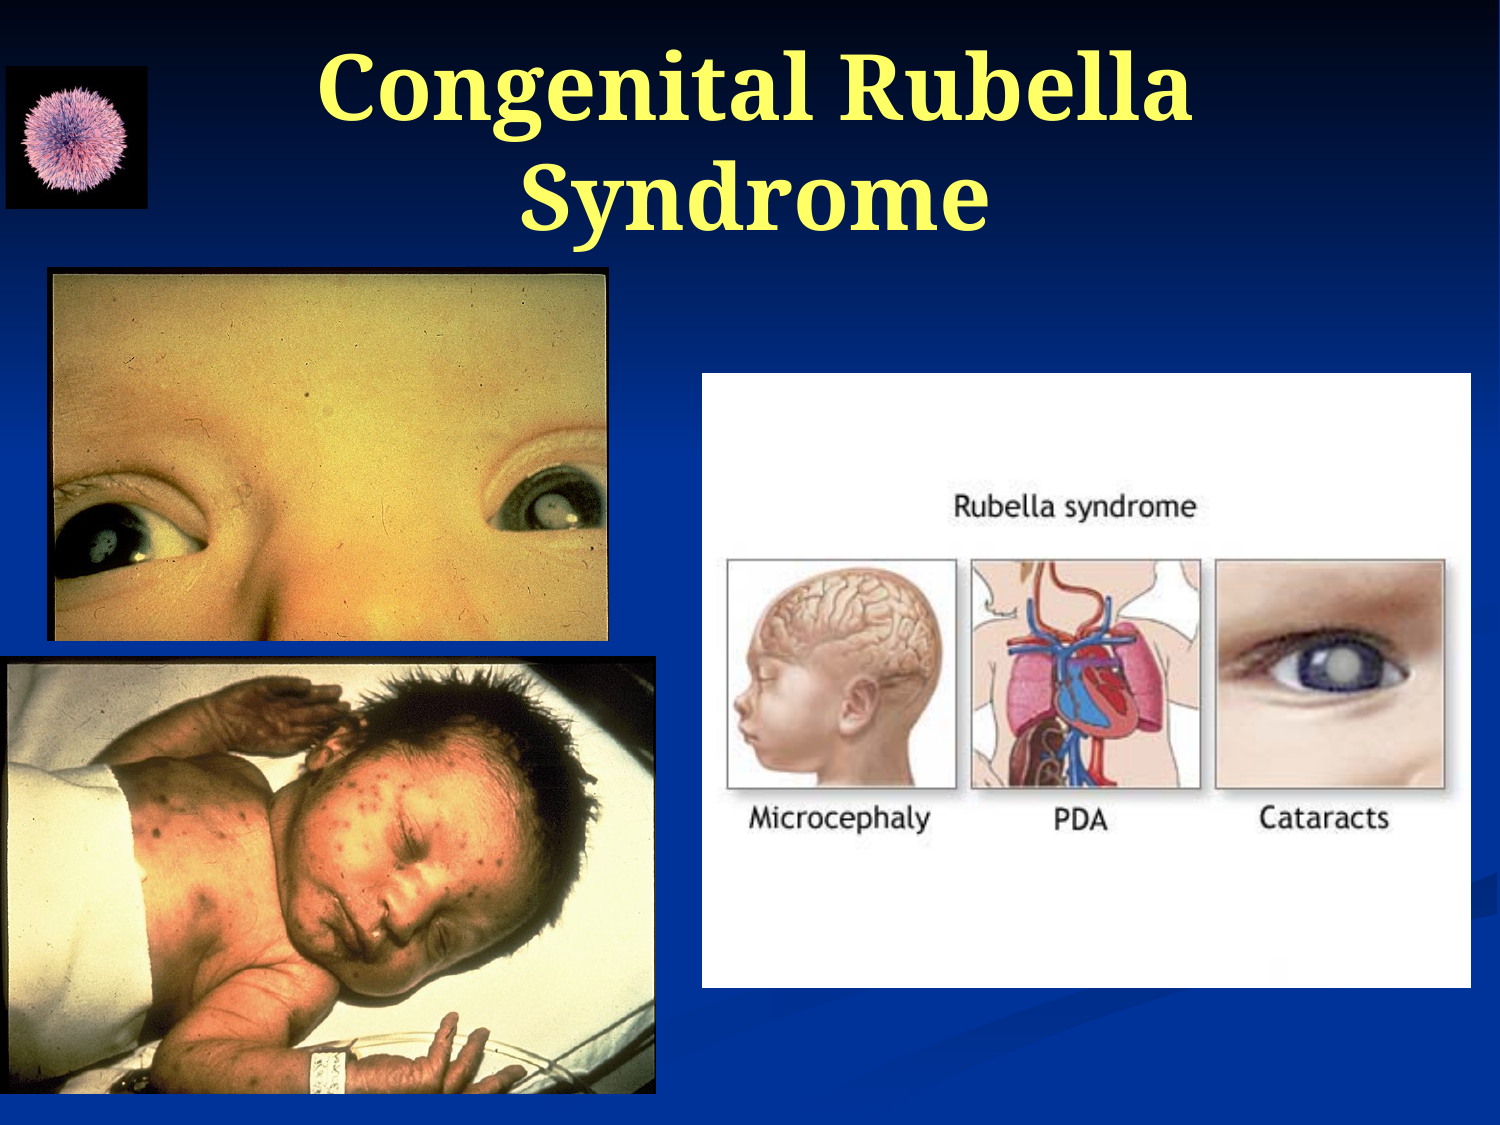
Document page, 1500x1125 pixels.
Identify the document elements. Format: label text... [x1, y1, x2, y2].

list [702, 373, 1471, 989]
title Congenital Rubella Syndrome [159, 44, 1353, 233]
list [47, 266, 609, 642]
picture [5, 66, 148, 209]
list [0, 656, 656, 1095]
